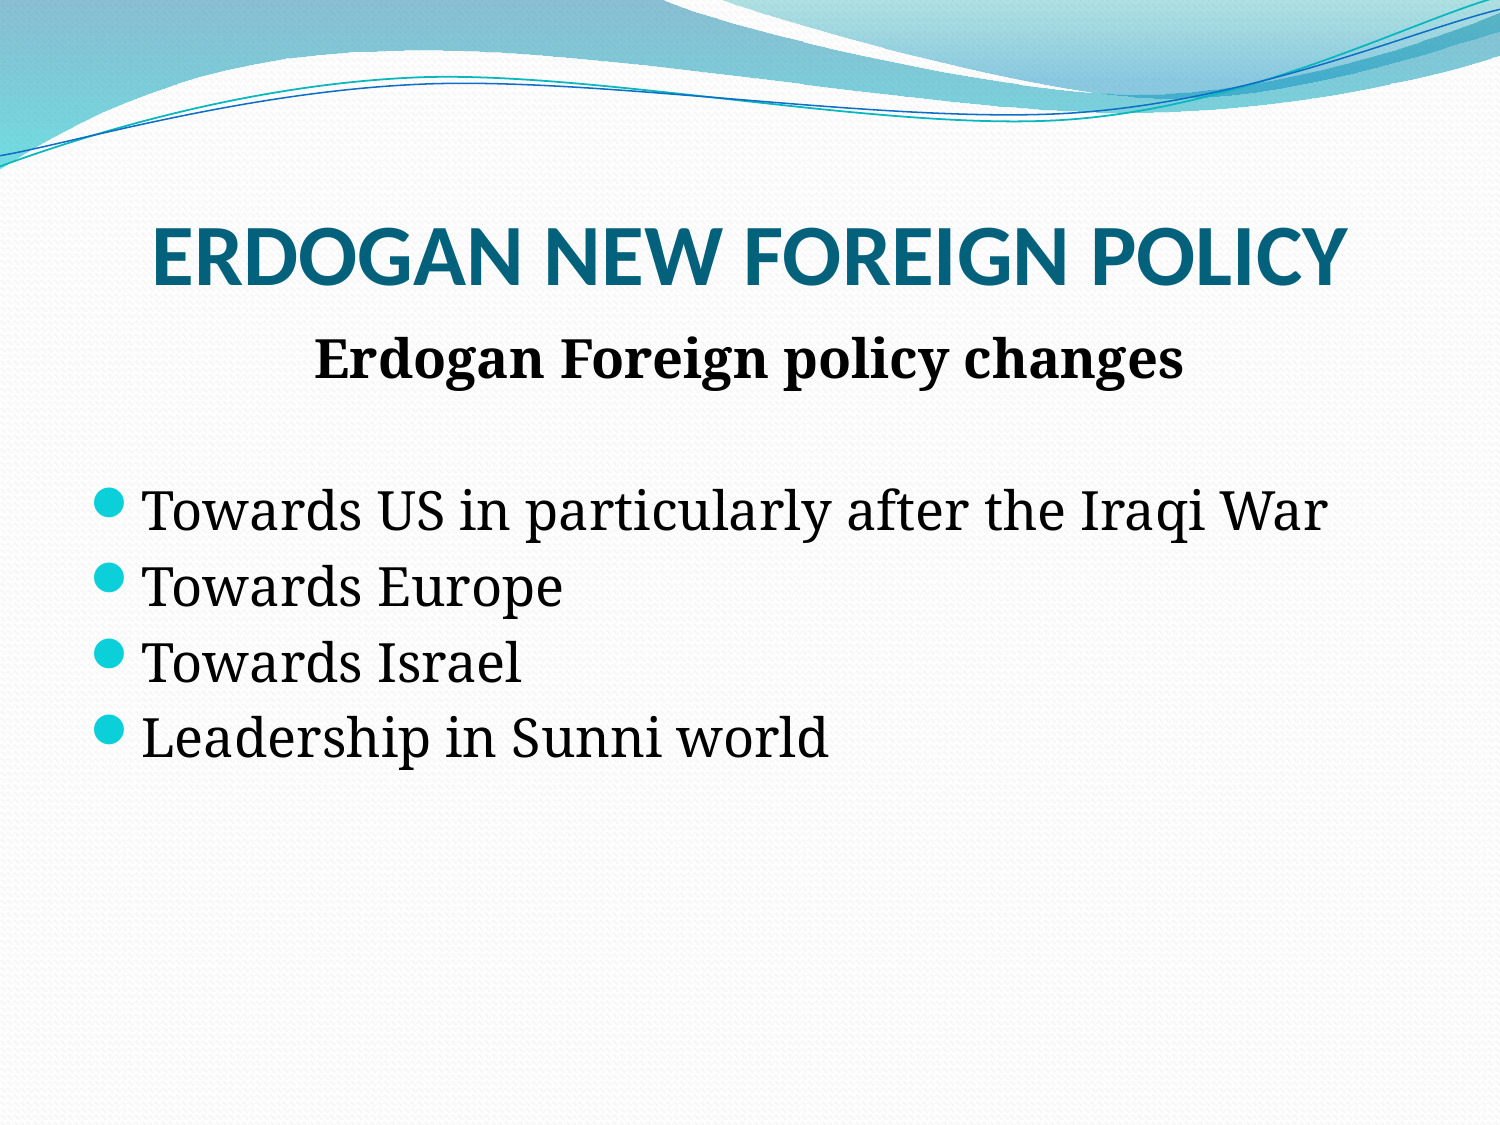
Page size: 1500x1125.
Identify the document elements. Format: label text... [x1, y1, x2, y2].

list Erdogan Foreign policy changes Towards US in particularly after the Iraqi War Towards Europe Towards Israel Leadership in Sunni world [75, 317, 1425, 1038]
title ERDOGAN NEW FOREIGN POLICY [75, 115, 1425, 303]
